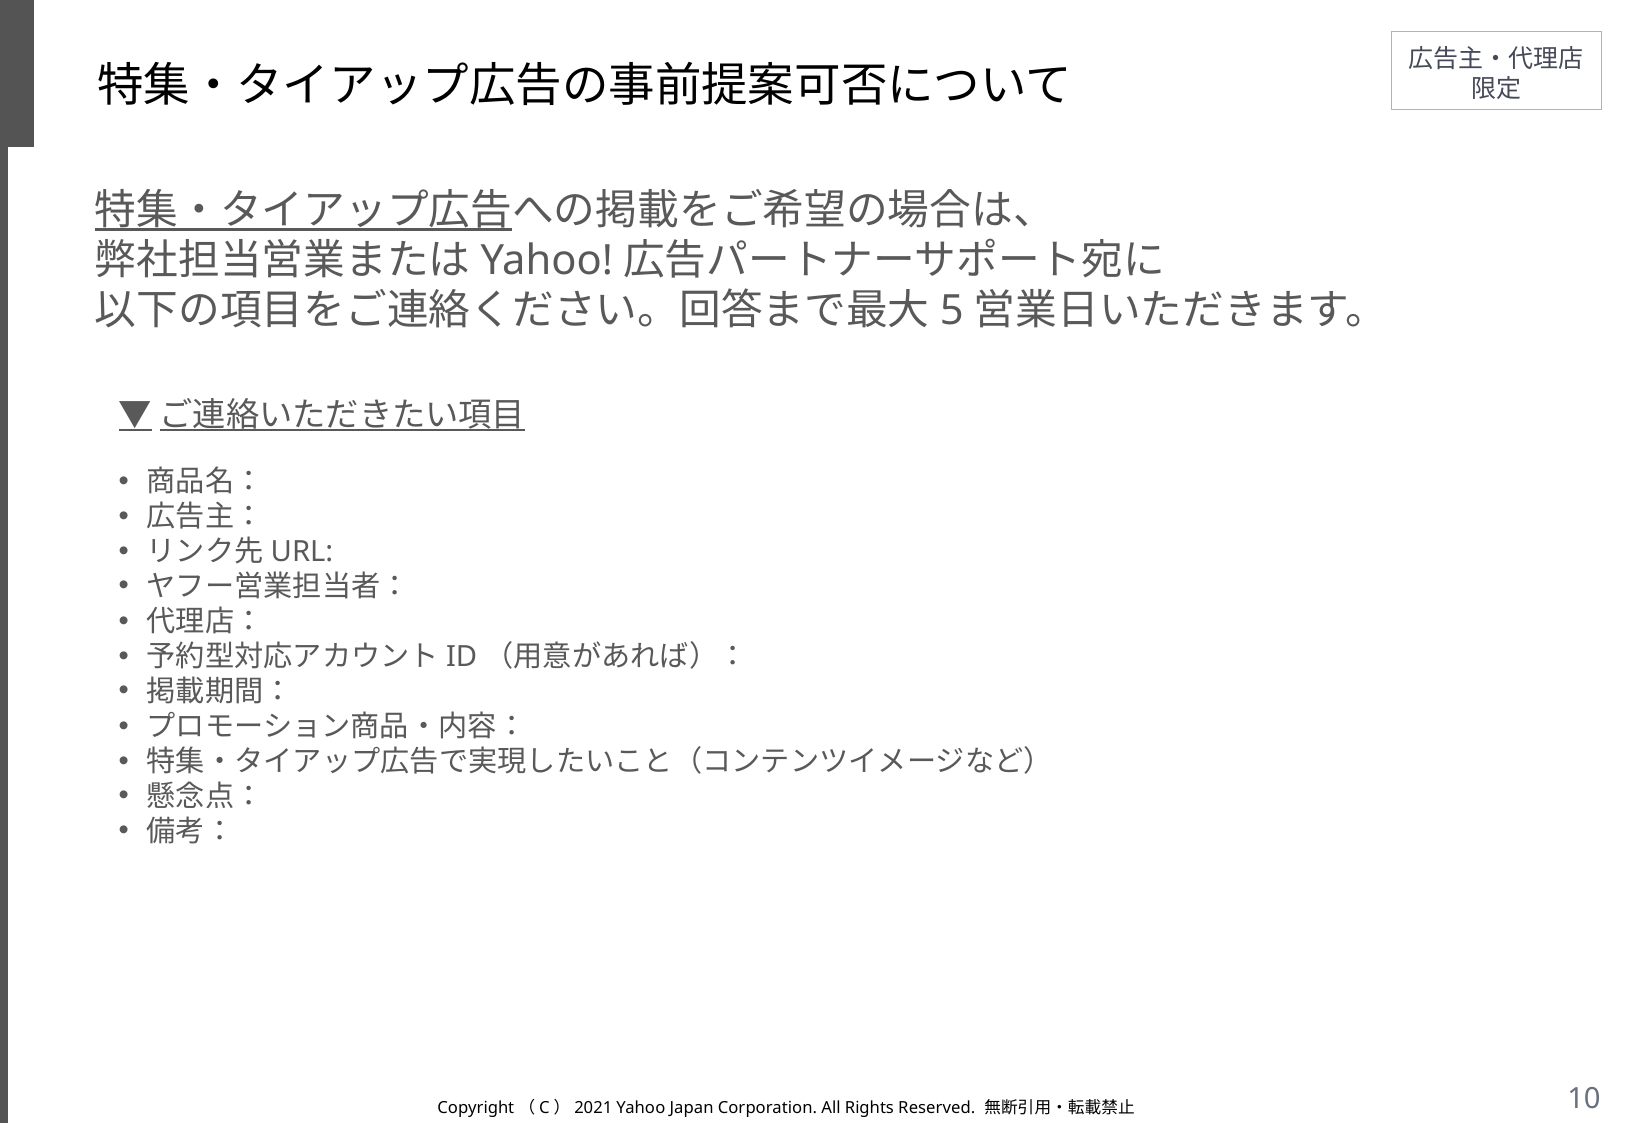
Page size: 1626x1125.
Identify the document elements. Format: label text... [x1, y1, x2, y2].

text_box ▼ご連絡いただきたい項目 商品名： 広告主： リンク先URL: ヤフー営業担当者： 代理店： 予約型対応アカウントID（用意があれば）： 掲載期間： プロモーション商品・内容： 特集・タイアップ広告で実現したいこと（コンテンツイメージなど） 懸念点： 備考： [103, 385, 1534, 925]
title 特集・タイアップ広告の事前提案可否について [82, 47, 1394, 119]
text_box 特集・タイアップ広告への掲載をご希望の場合は、 弊社担当営業またはYahoo!広告パートナーサポート宛に 以下の項目をご連絡ください。回答まで最大5営業日いただきます。 [79, 175, 1593, 441]
footer Copyright（C）2021 Yahoo Japan Corporation. All Rights Reserved. 無断引用・転載禁止 [422, 1089, 1167, 1125]
